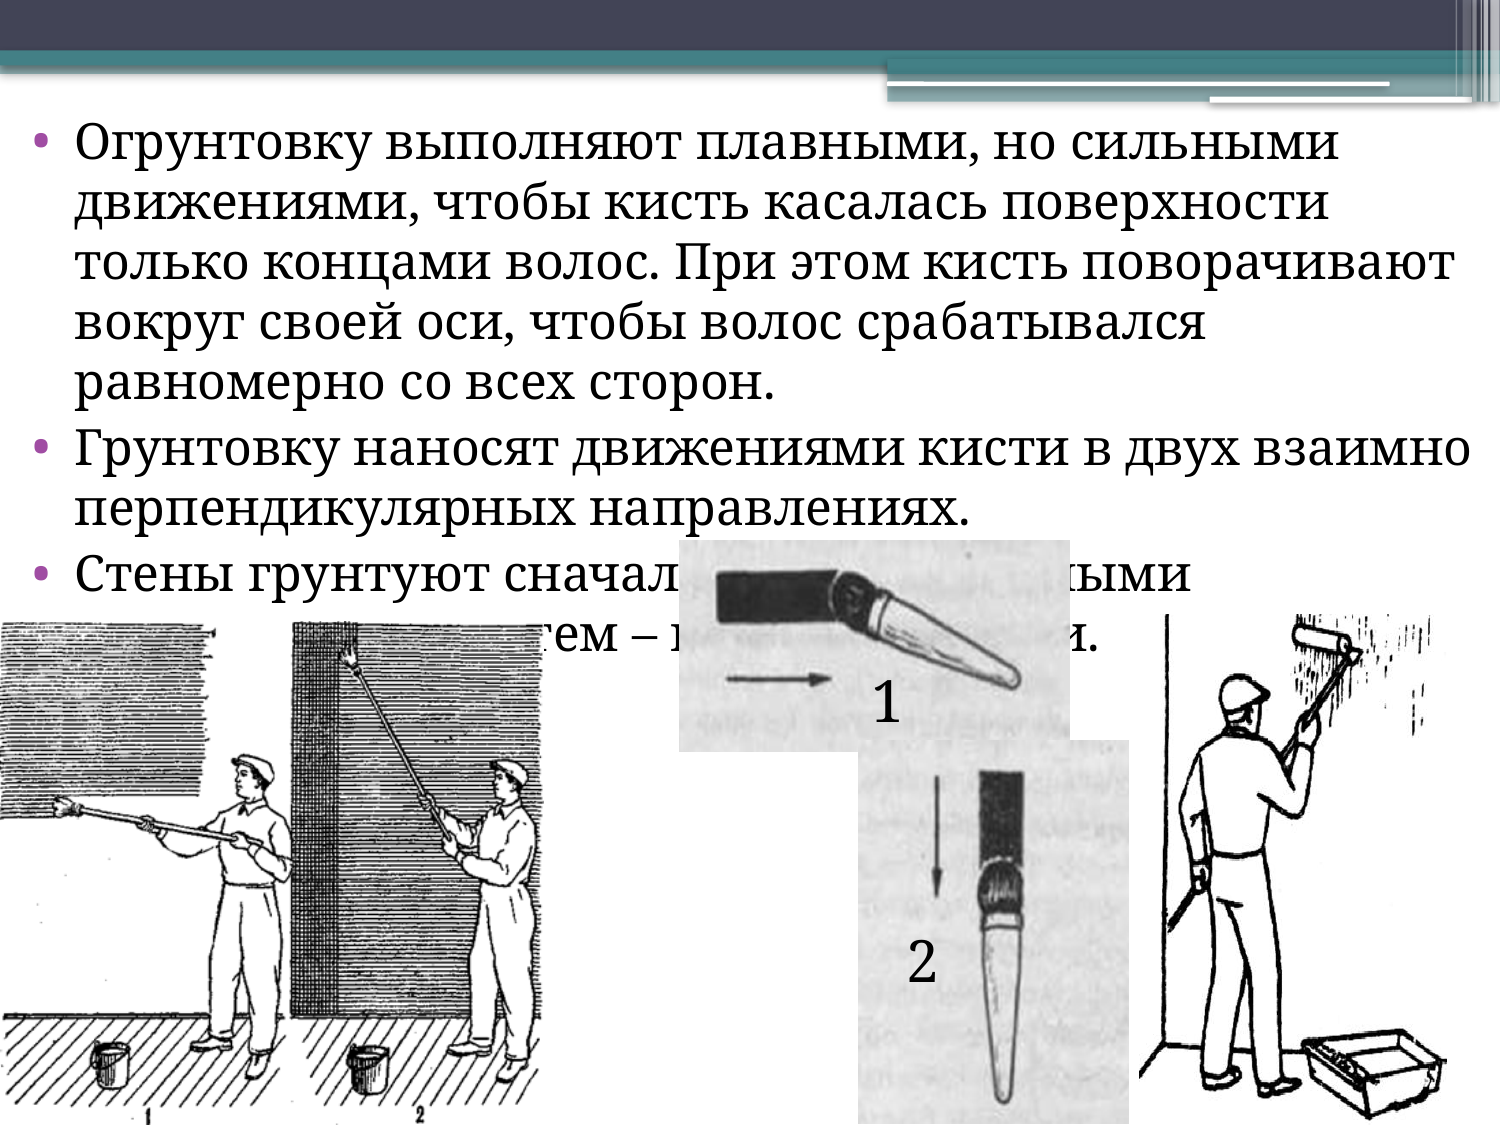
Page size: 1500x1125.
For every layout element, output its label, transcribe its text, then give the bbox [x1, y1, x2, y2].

picture [0, 621, 544, 1125]
picture [678, 538, 1130, 1125]
picture [1139, 614, 1448, 1125]
list Огрунтовку выполняют плавными, но сильными движениями, чтобы кисть касалась поверхности только концами волос. При этом кисть поворачивают вокруг своей оси, чтобы волос срабатывался равномерно со всех сторон. Грунтовку наносят движениями кисти в двух взаимно перпендикулярных направлениях. Стены грунтуют сначала горизонтальными движениями, а затем – вертикальными. [0, 101, 1500, 1079]
